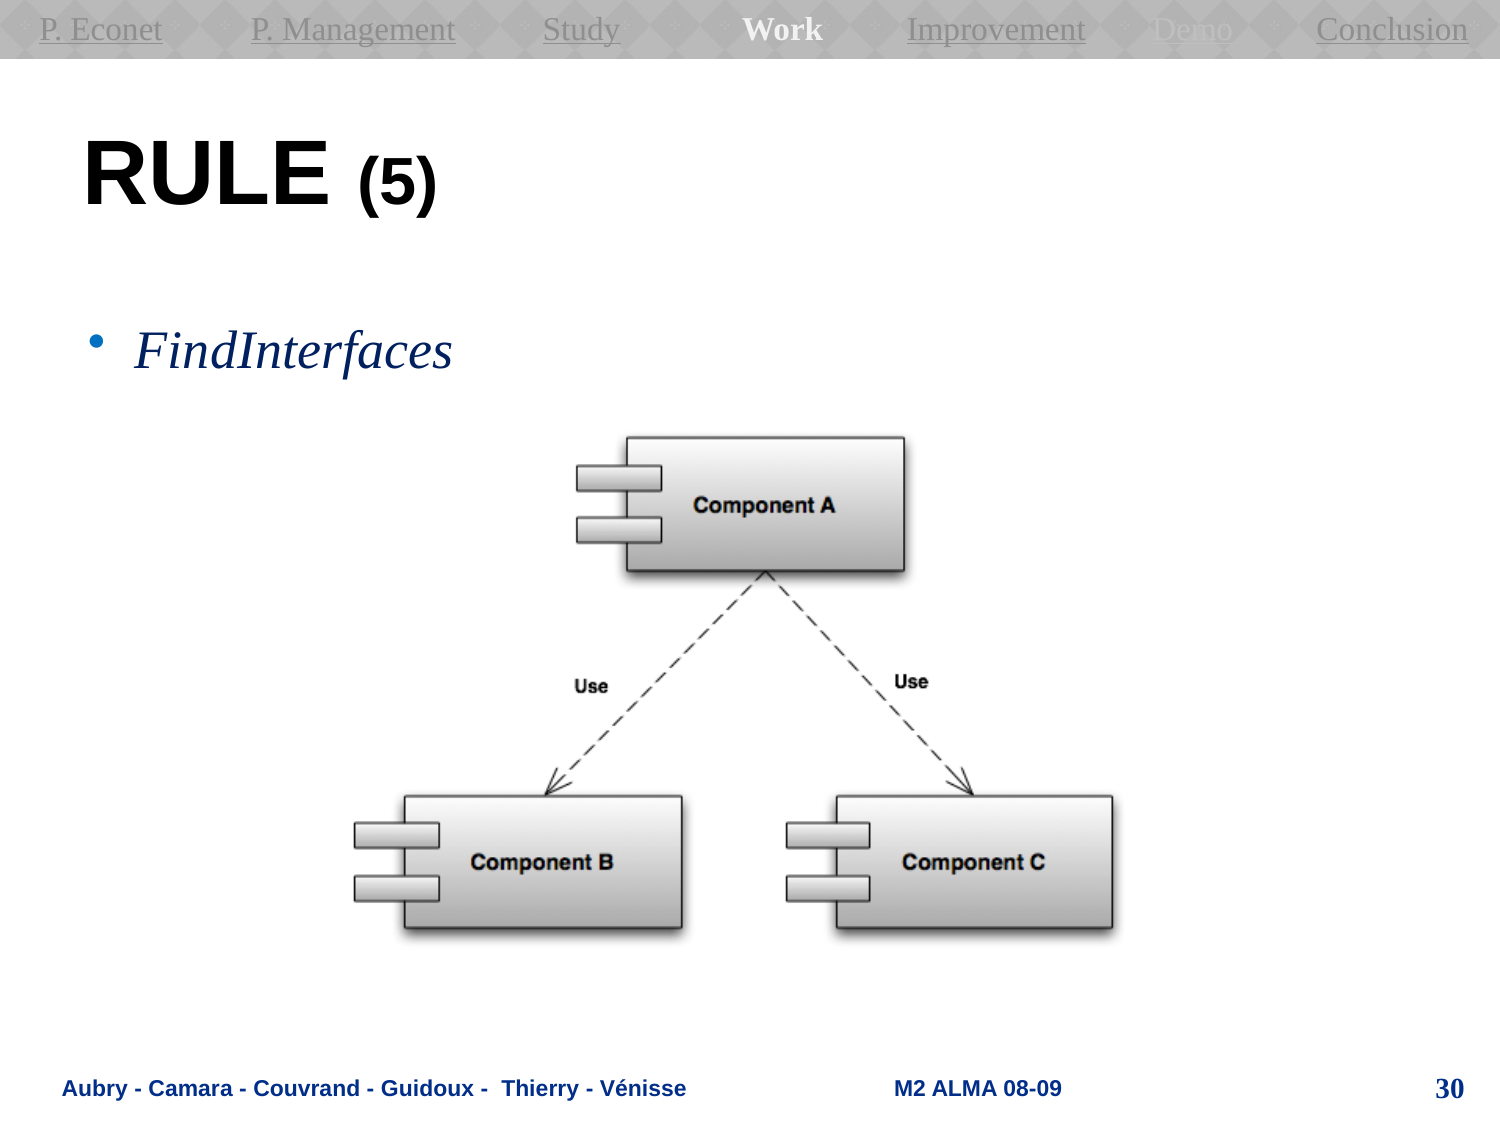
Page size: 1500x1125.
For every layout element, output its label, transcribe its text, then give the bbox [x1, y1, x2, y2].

footer Aubry - Camara - Couvrand - Guidoux - Thierry - Vénisse M2 ALMA 08-09 [46, 1066, 1231, 1102]
slide_number 30 [1368, 1066, 1465, 1104]
picture [351, 426, 1129, 950]
list FindInterfaces [75, 306, 1442, 1043]
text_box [22, 0, 1486, 56]
title Rule (5) [75, 105, 1263, 223]
